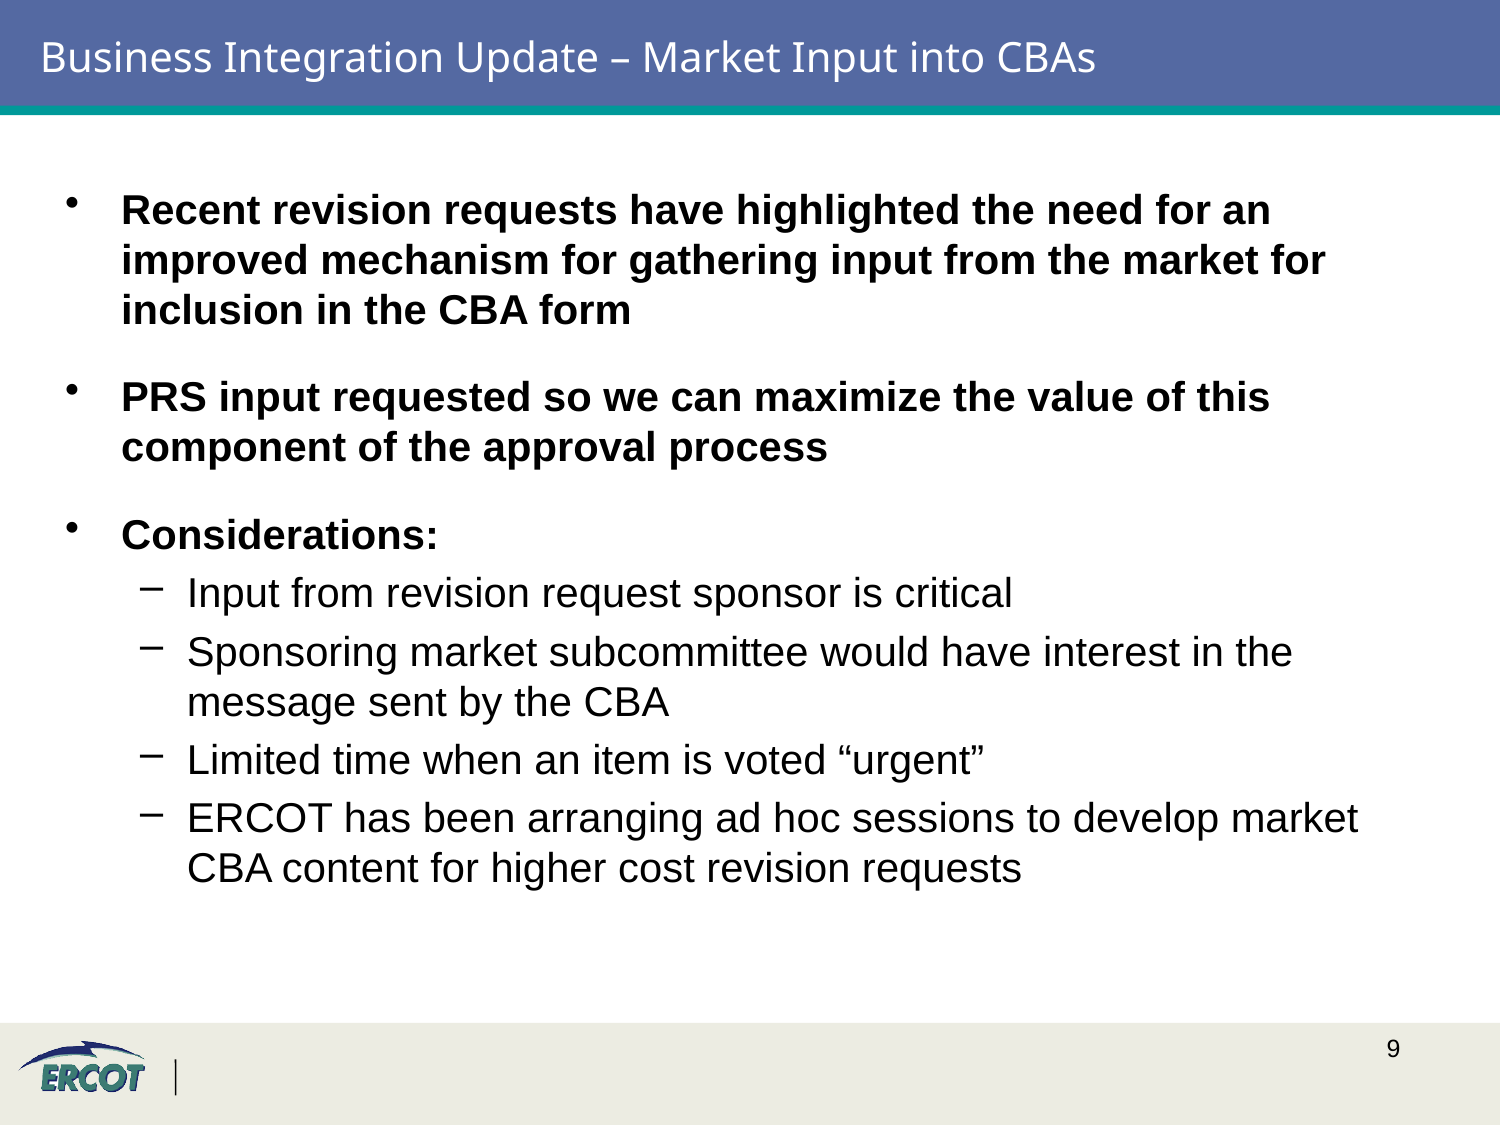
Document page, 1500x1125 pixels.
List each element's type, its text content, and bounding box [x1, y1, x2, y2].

picture [10, 1031, 151, 1111]
title Business Integration Update – Market Input into CBAs [24, 0, 1413, 113]
list Recent revision requests have highlighted the need for an improved mechanism for gathering input from the market for inclusion in the CBA form PRS input requested so we can maximize the value of this component of the approval process Considerations: Input from revision request sponsor is critical Sponsoring market subcommittee would have interest in the message sent by the CBA Limited time when an item is voted “urgent” ERCOT has been arranging ad hoc sessions to develop market CBA content for higher cost revision requests [49, 174, 1451, 1013]
